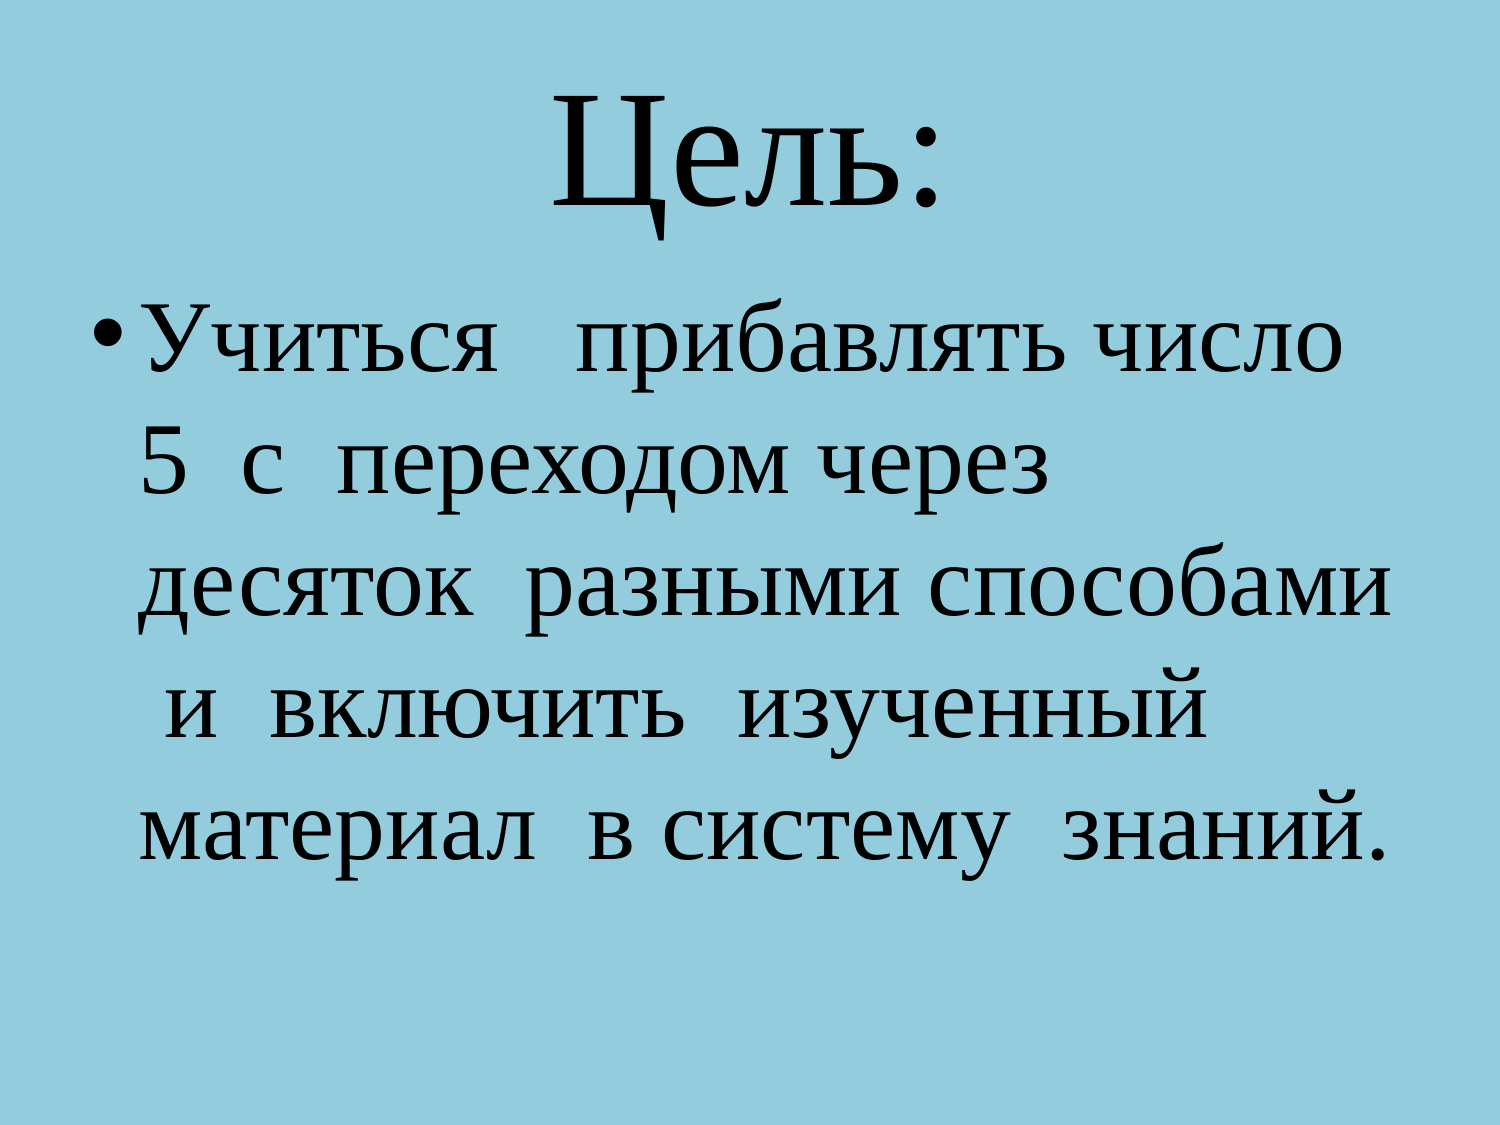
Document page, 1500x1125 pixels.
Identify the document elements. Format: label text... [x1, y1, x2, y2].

title Цель: [74, 44, 1426, 233]
list Учиться прибавлять число 5 с переходом через десяток разными способами и включить изученный материал в систему знаний. [74, 262, 1426, 1006]
